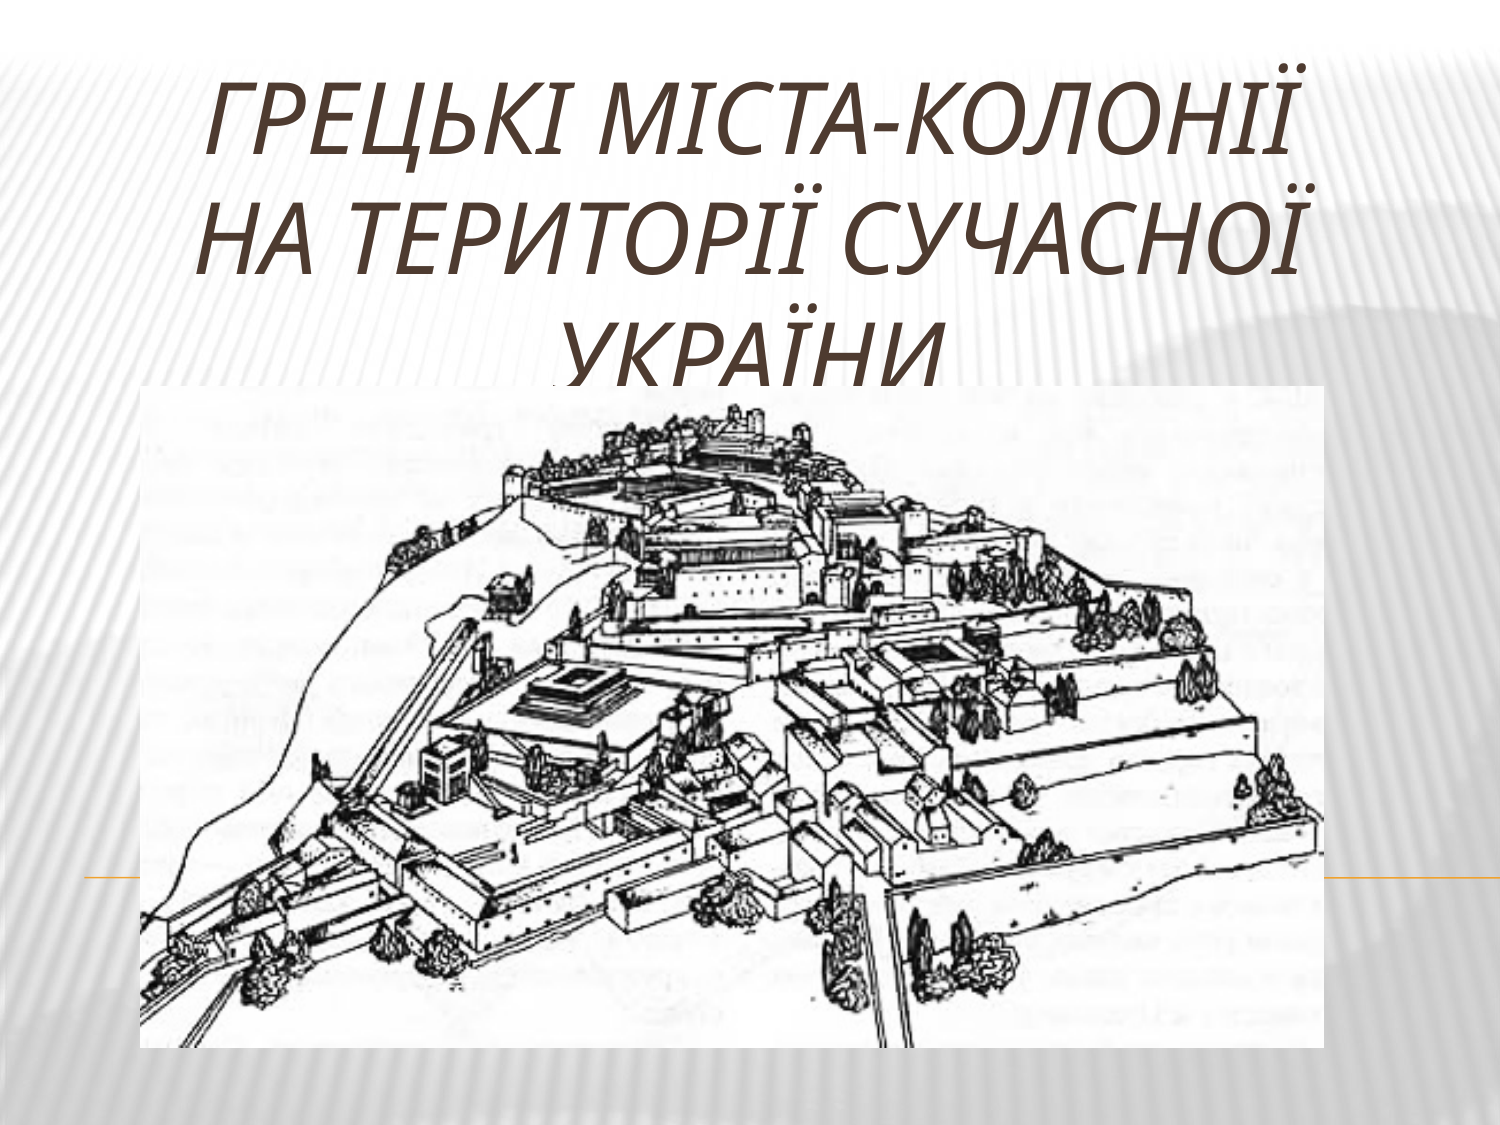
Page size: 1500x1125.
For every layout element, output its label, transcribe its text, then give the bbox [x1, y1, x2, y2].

picture [140, 386, 1324, 1049]
title Грецькі міста-колонії на території сучасної України [112, 46, 1388, 352]
